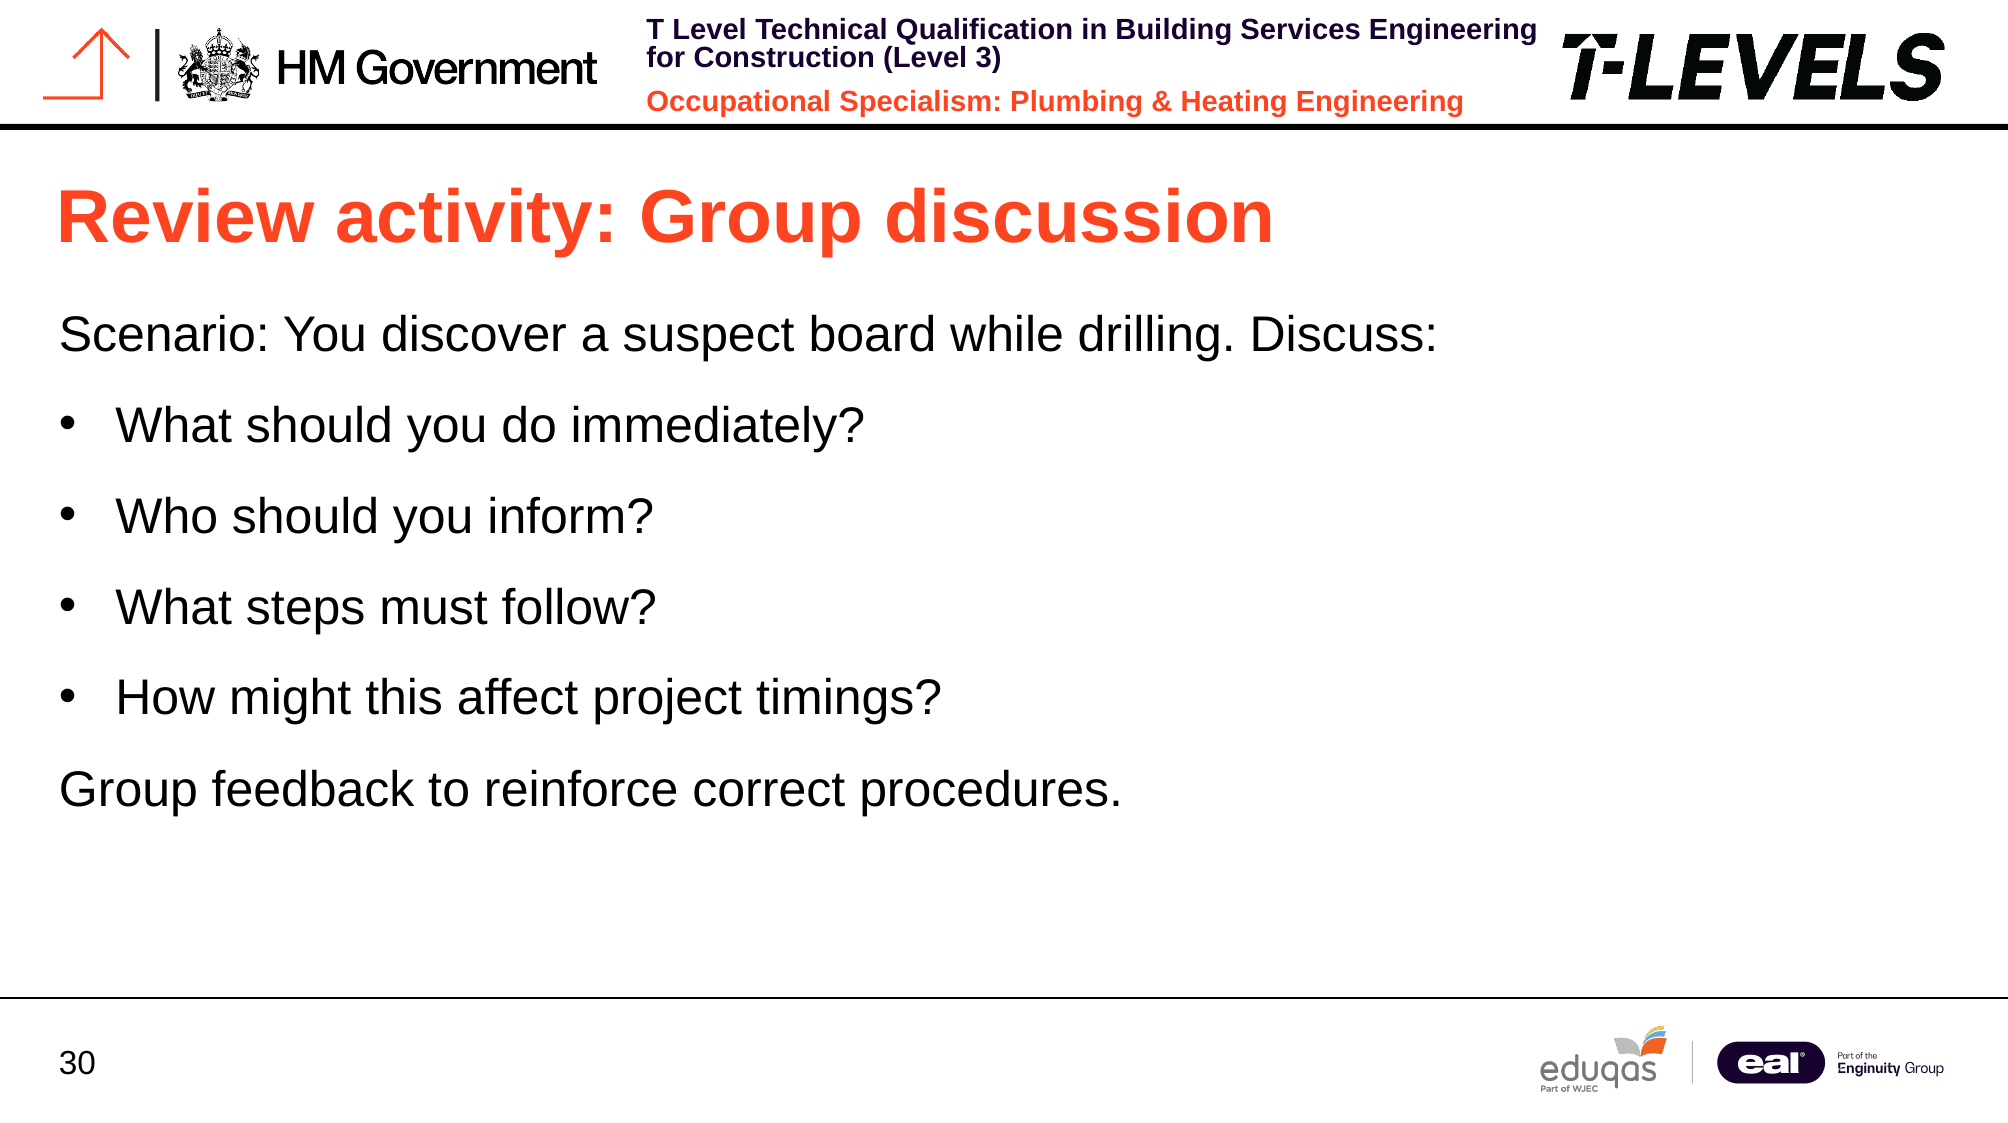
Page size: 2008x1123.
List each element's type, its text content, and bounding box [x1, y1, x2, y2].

list Scenario: You discover a suspect board while drilling. Discuss: What should you do immediately? Who should you inform? What steps must follow? How might this affect project timings? Group feedback to reinforce correct procedures. [59, 295, 2008, 936]
picture [155, 28, 597, 102]
picture [1535, 1021, 1949, 1097]
picture [38, 27, 136, 100]
title Review activity: Group discussion [41, 111, 1949, 314]
picture [1543, 25, 1964, 108]
